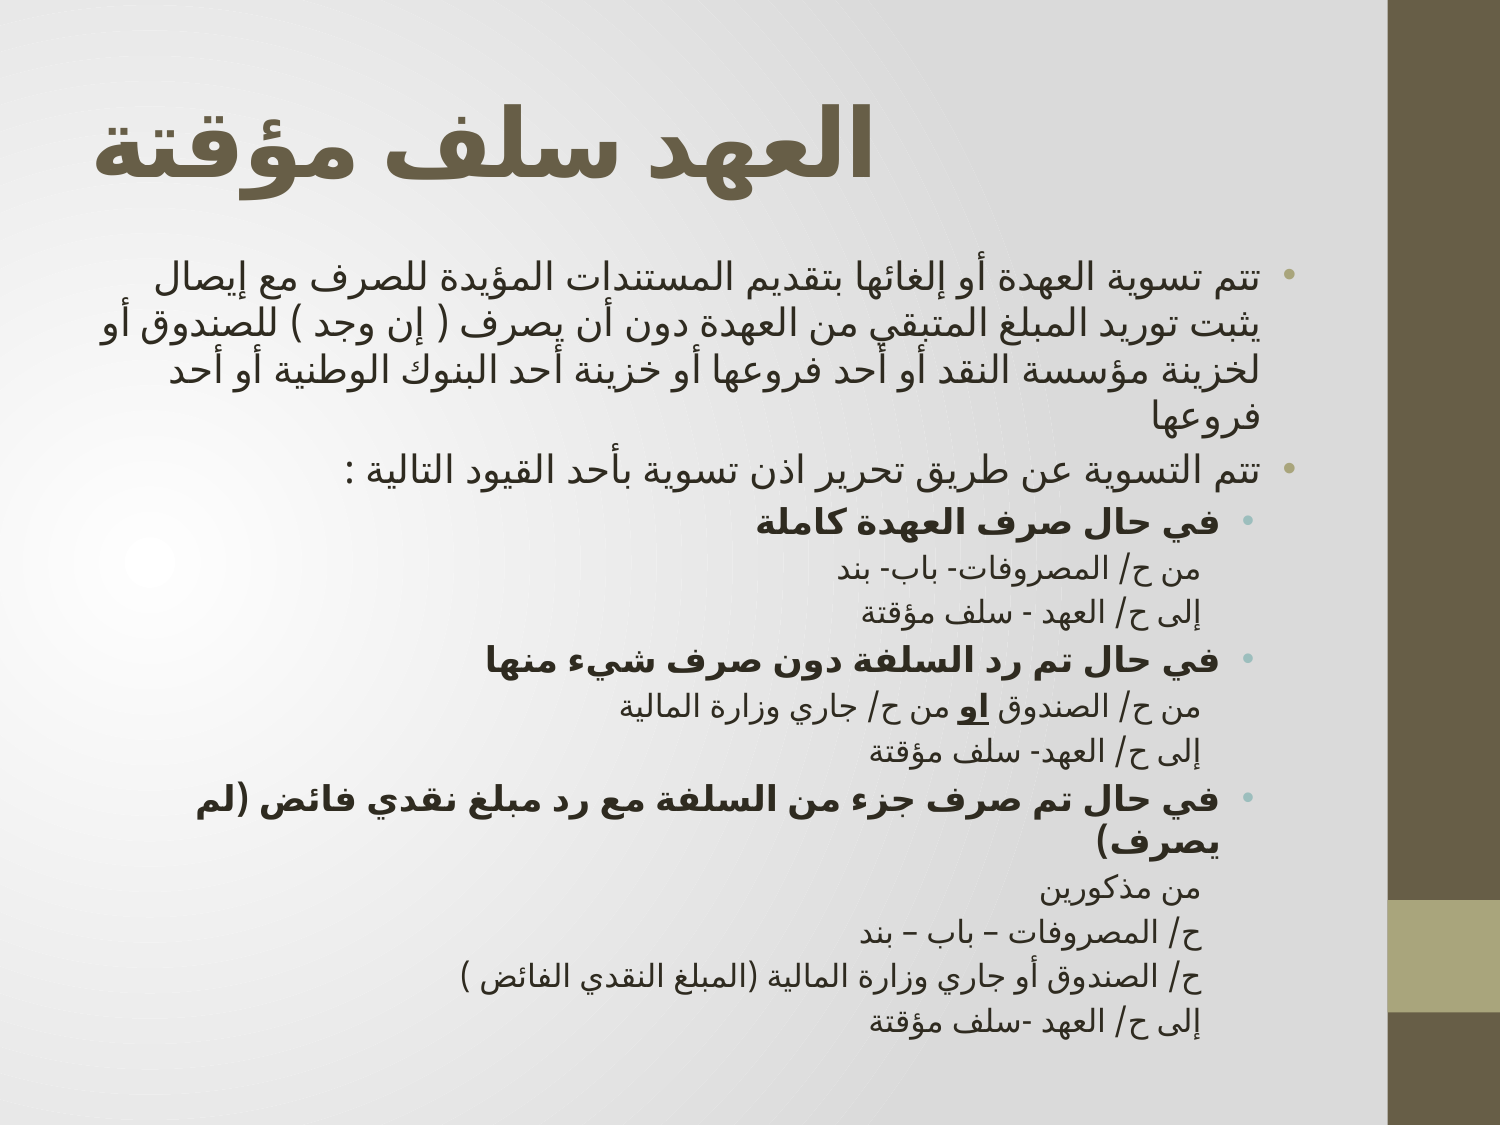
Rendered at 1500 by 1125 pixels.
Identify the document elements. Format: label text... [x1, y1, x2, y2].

list تتم تسوية العهدة أو إلغائها بتقديم المستندات المؤيدة للصرف مع إيصال يثبت توريد المبلغ المتبقي من العهدة دون أن يصرف ( إن وجد ) للصندوق أو لخزينة مؤسسة النقد أو أحد فروعها أو خزينة أحد البنوك الوطنية أو أحد فروعها تتم التسوية عن طريق تحرير اذن تسوية بأحد القيود التالية : في حال صرف العهدة كاملة من ح/ المصروفات- باب- بند إلى ح/ العهد - سلف مؤقتة في حال تم رد السلفة دون صرف شيء منها من ح/ الصندوق او من ح/ جاري وزارة المالية إلى ح/ العهد- سلف مؤقتة في حال تم صرف جزء من السلفة مع رد مبلغ نقدي فائض (لم يصرف) من مذكورين ح/ المصروفات – باب – بند ح/ الصندوق أو جاري وزارة المالية (المبلغ النقدي الفائض ) إلى ح/ العهد -سلف مؤقتة [75, 243, 1325, 1050]
title العهد سلف مؤقتة [75, 45, 1325, 233]
